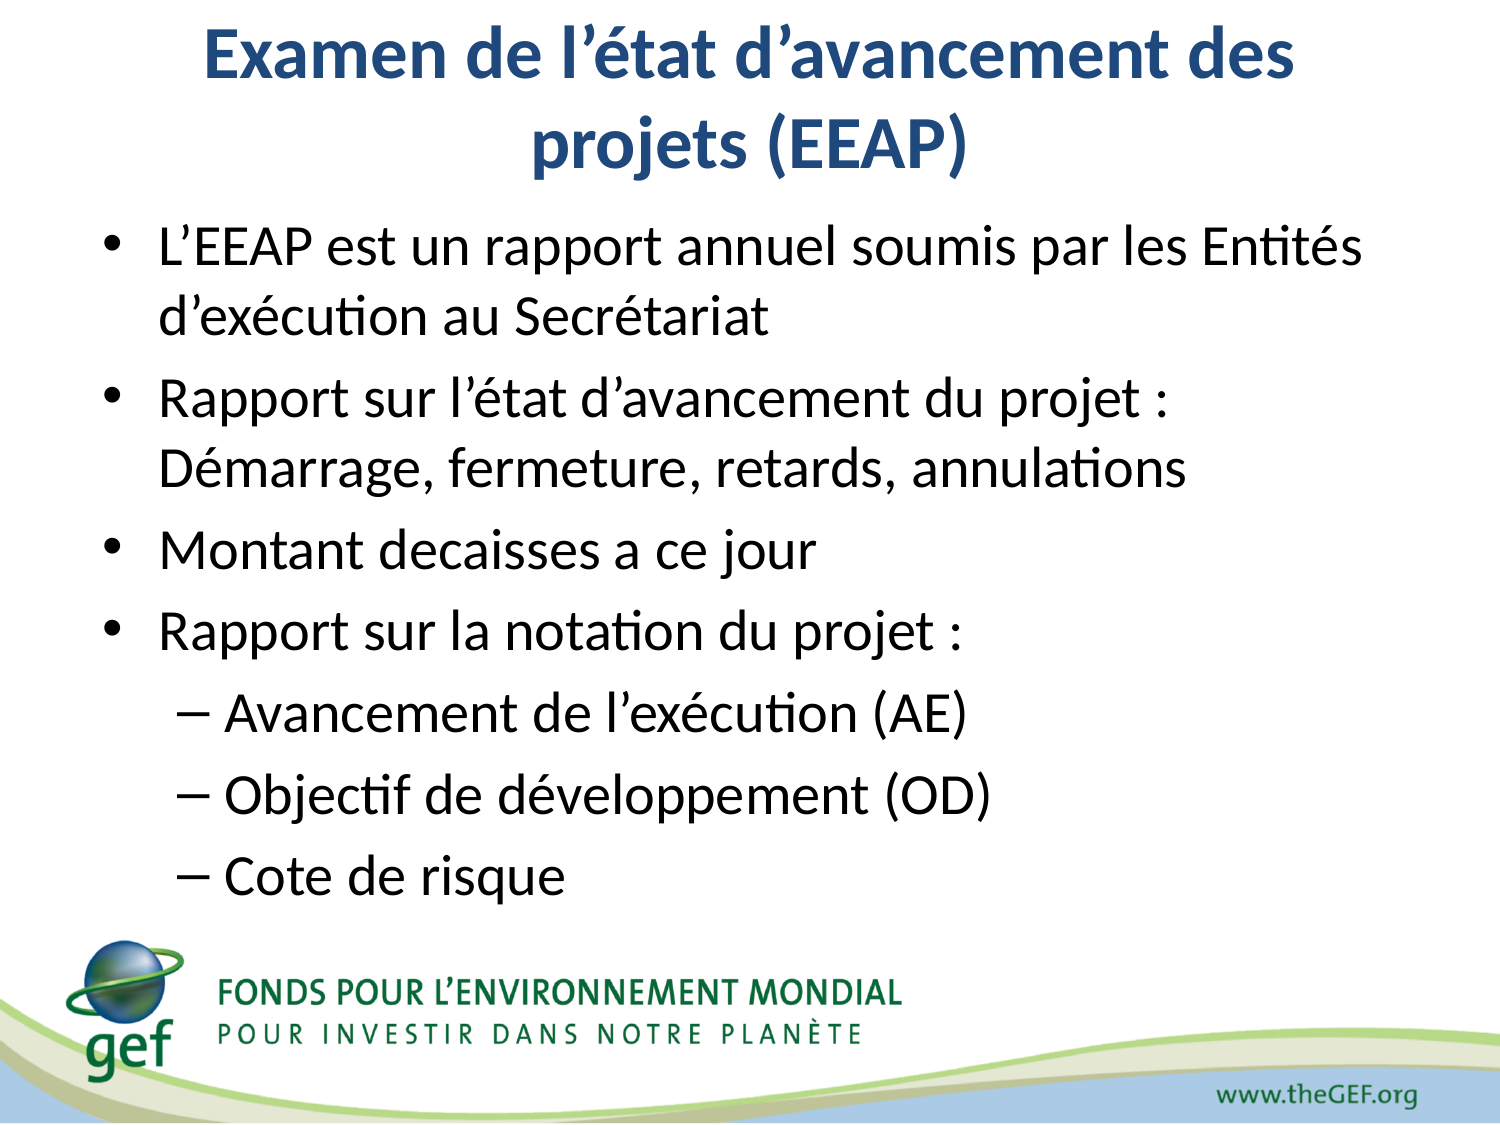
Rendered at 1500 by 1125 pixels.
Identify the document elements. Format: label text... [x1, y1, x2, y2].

list L’EEAP est un rapport annuel soumis par les Entités d’exécution au Secrétariat Rapport sur l’état d’avancement du projet : Démarrage, fermeture, retards, annulations Montant decaisses a ce jour Rapport sur la notation du projet : Avancement de l’exécution (AE) Objectif de développement (OD) Cote de risque [87, 199, 1438, 913]
picture [0, 912, 1500, 1125]
title Examen de l’état d’avancement des projets (EEAP) [74, 0, 1426, 188]
